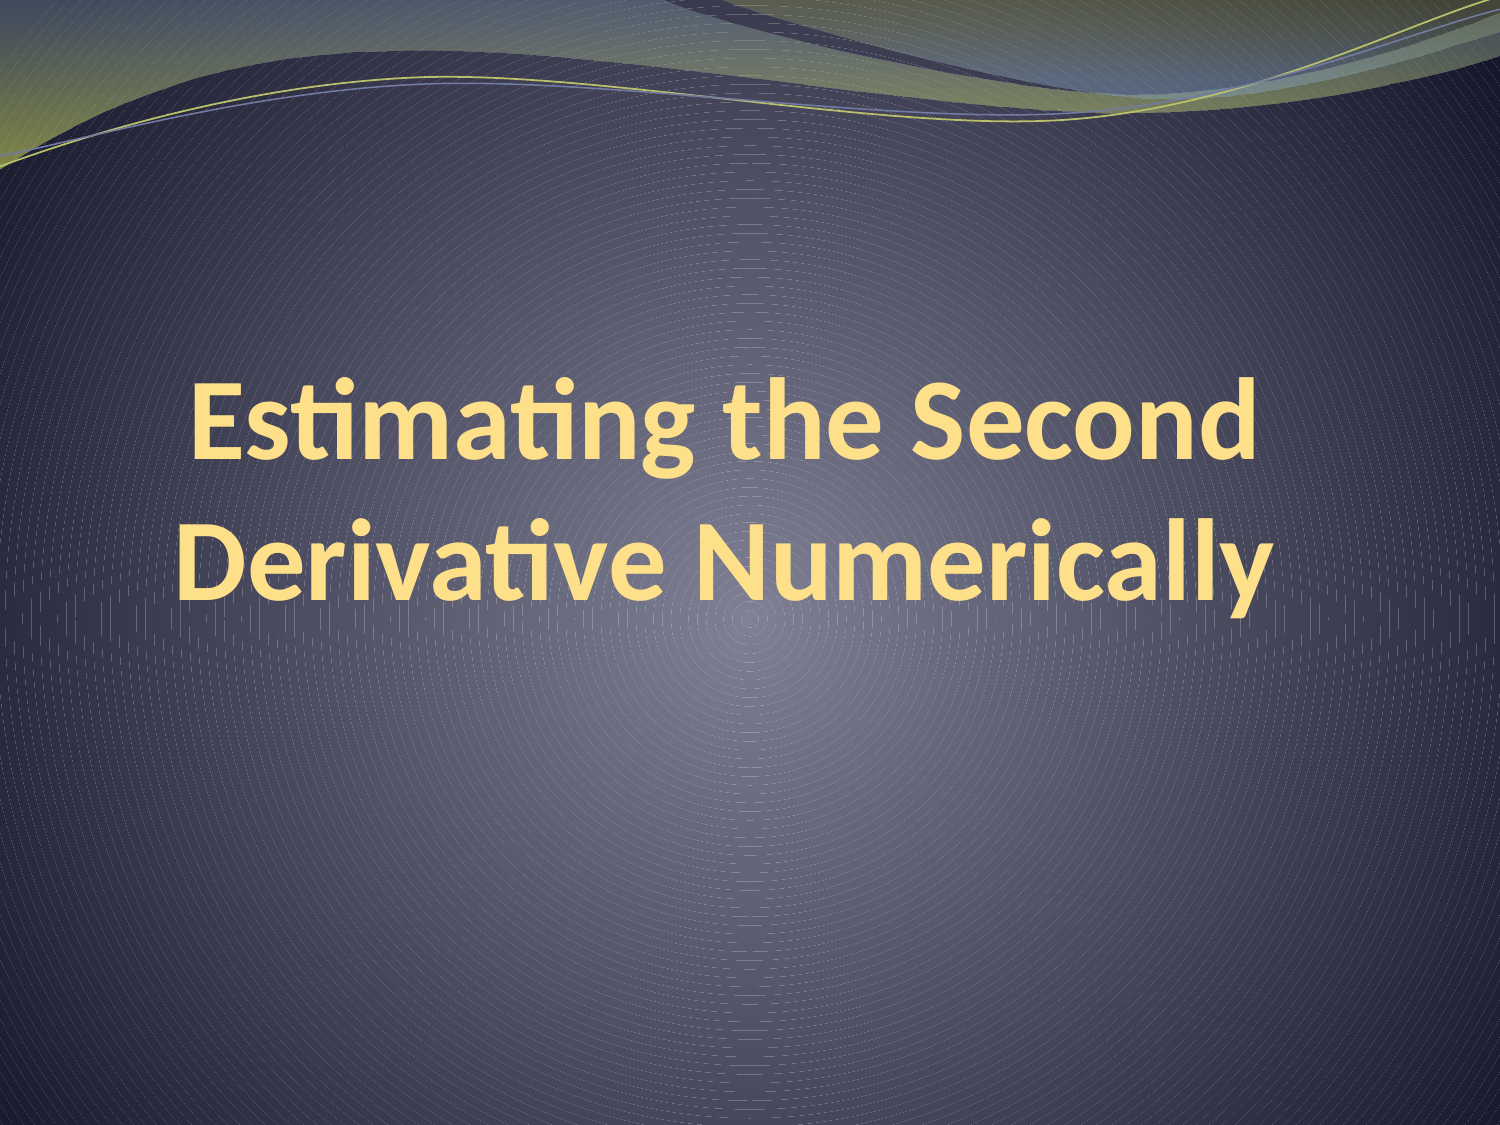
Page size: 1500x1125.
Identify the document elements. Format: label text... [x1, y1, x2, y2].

title Estimating the Second Derivative Numerically [87, 399, 1363, 624]
